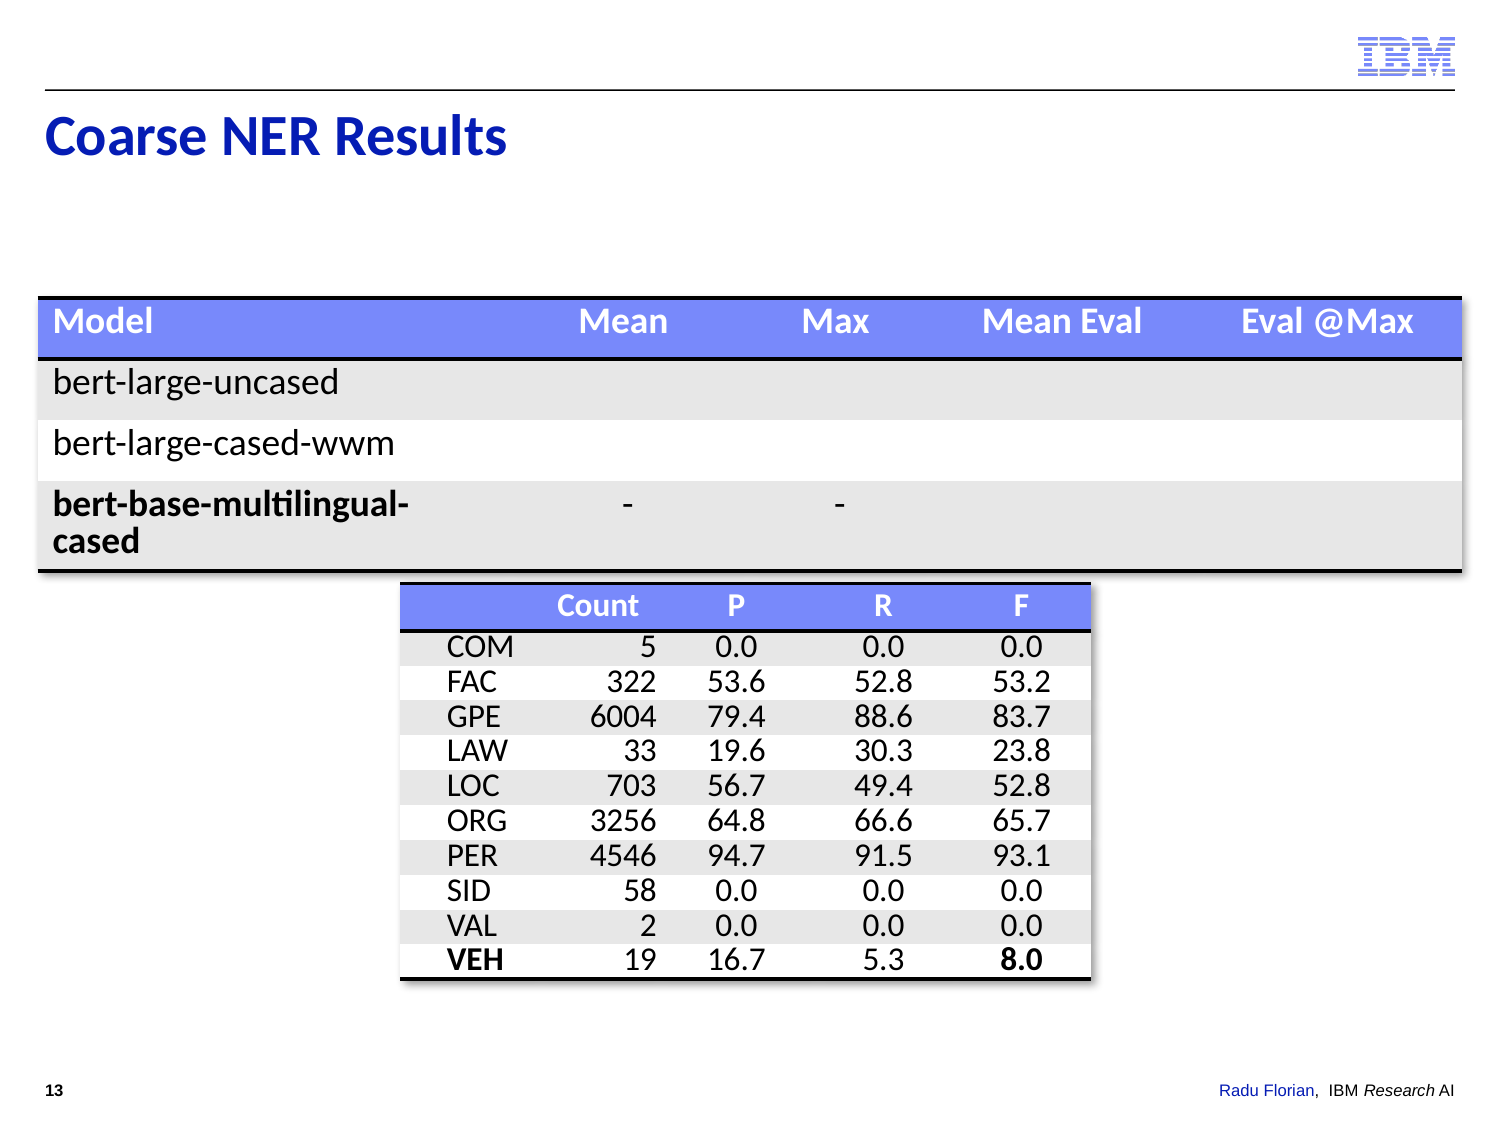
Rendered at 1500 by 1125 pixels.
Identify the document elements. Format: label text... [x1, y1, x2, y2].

table_cell 19 [538, 944, 658, 977]
table_cell 0.0 [953, 633, 1091, 666]
table_header F [953, 585, 1091, 629]
table_cell 93.1 [953, 840, 1091, 875]
table_cell LOC [400, 770, 538, 805]
table_cell 16.7 [658, 944, 814, 977]
table_cell PER [400, 840, 538, 875]
table_cell 0.0 [658, 875, 814, 910]
table_cell 64.8 [658, 805, 814, 840]
slide_number 13 [29, 1072, 91, 1103]
table_header Count [538, 585, 658, 629]
table_cell 49.4 [814, 770, 953, 805]
table_cell 53.6 [658, 666, 814, 700]
table_cell 33 [538, 735, 658, 770]
table_cell 79.4 [658, 700, 814, 735]
table_cell 56.7 [658, 770, 814, 805]
table_cell 19.6 [658, 735, 814, 770]
table_cell 0.0 [814, 633, 953, 666]
table_cell ORG [400, 805, 538, 840]
table_cell 4546 [538, 840, 658, 875]
table_cell 94.7 [658, 840, 814, 875]
table_cell 91.5 [814, 840, 953, 875]
table_header P [658, 585, 814, 629]
table_cell GPE [400, 700, 538, 735]
table_cell 322 [538, 666, 658, 700]
table_cell 88.6 [814, 700, 953, 735]
table_cell VAL [400, 910, 538, 944]
table_cell 53.2 [953, 666, 1091, 700]
table_cell COM [400, 633, 538, 666]
table_cell 23.8 [953, 735, 1091, 770]
table_cell 3256 [538, 805, 658, 840]
table_cell 0.0 [658, 910, 814, 944]
table_cell 703 [538, 770, 658, 805]
table_cell 5 [538, 633, 658, 666]
table_cell 0.0 [814, 875, 953, 910]
table_cell FAC [400, 666, 538, 700]
table_header [400, 585, 538, 629]
table_cell 65.7 [953, 805, 1091, 840]
title Coarse NER Results [29, 97, 1455, 203]
table_cell 0.0 [953, 910, 1091, 944]
table_cell 8.0 [953, 944, 1091, 977]
table_cell 6004 [538, 700, 658, 735]
table_cell LAW [400, 735, 538, 770]
table_cell 0.0 [658, 633, 814, 666]
table_cell 0.0 [953, 875, 1091, 910]
table_cell 83.7 [953, 700, 1091, 735]
table_cell 5.3 [814, 944, 953, 977]
table_cell 52.8 [814, 666, 953, 700]
table_cell VEH [400, 944, 538, 977]
table_cell 52.8 [953, 770, 1091, 805]
table_cell 58 [538, 875, 658, 910]
table_cell 30.3 [814, 735, 953, 770]
table_cell 66.6 [814, 805, 953, 840]
picture [1358, 37, 1455, 76]
table_cell 2 [538, 910, 658, 944]
table_header R [814, 585, 953, 629]
table_cell SID [400, 875, 538, 910]
table_cell 0.0 [814, 910, 953, 944]
